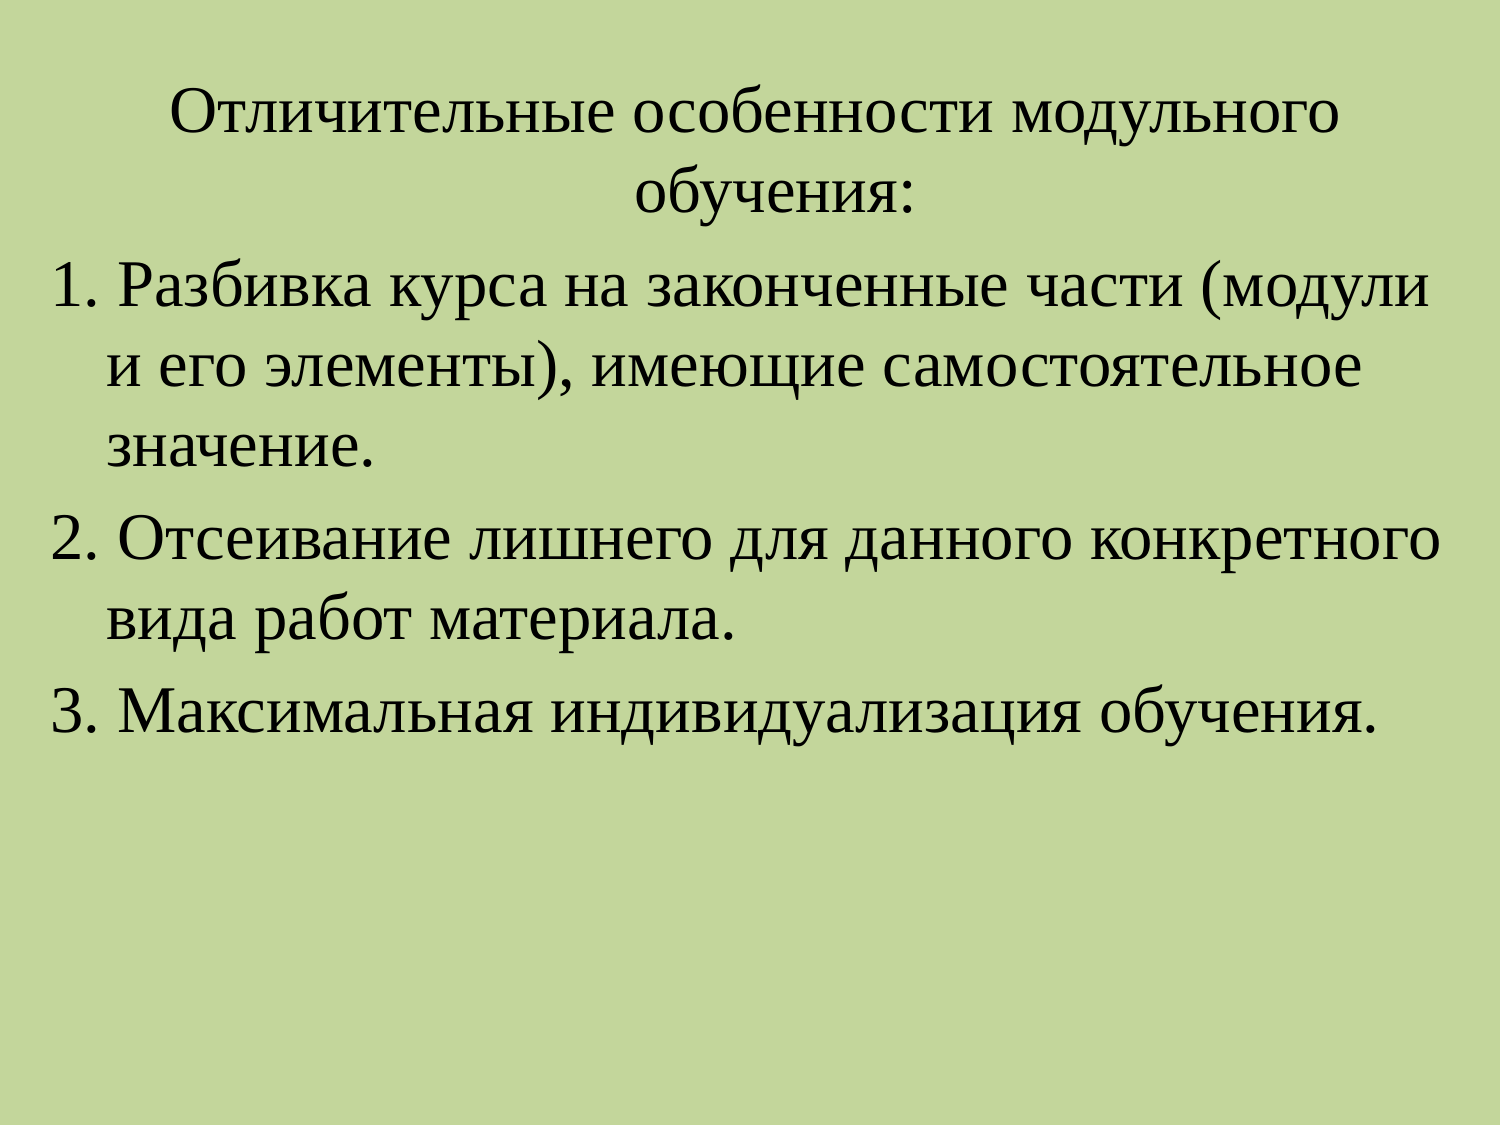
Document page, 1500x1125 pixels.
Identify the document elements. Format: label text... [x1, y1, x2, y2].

list Отличительные особенности модульного обучения: 1. Разбивка курса на законченные части (модули и его элементы), имеющие самостоятельное значение. 2. Отсеивание лишнего для данного конкретного вида работ материала. 3. Максимальная индивидуализация обучения. [35, 58, 1477, 1079]
